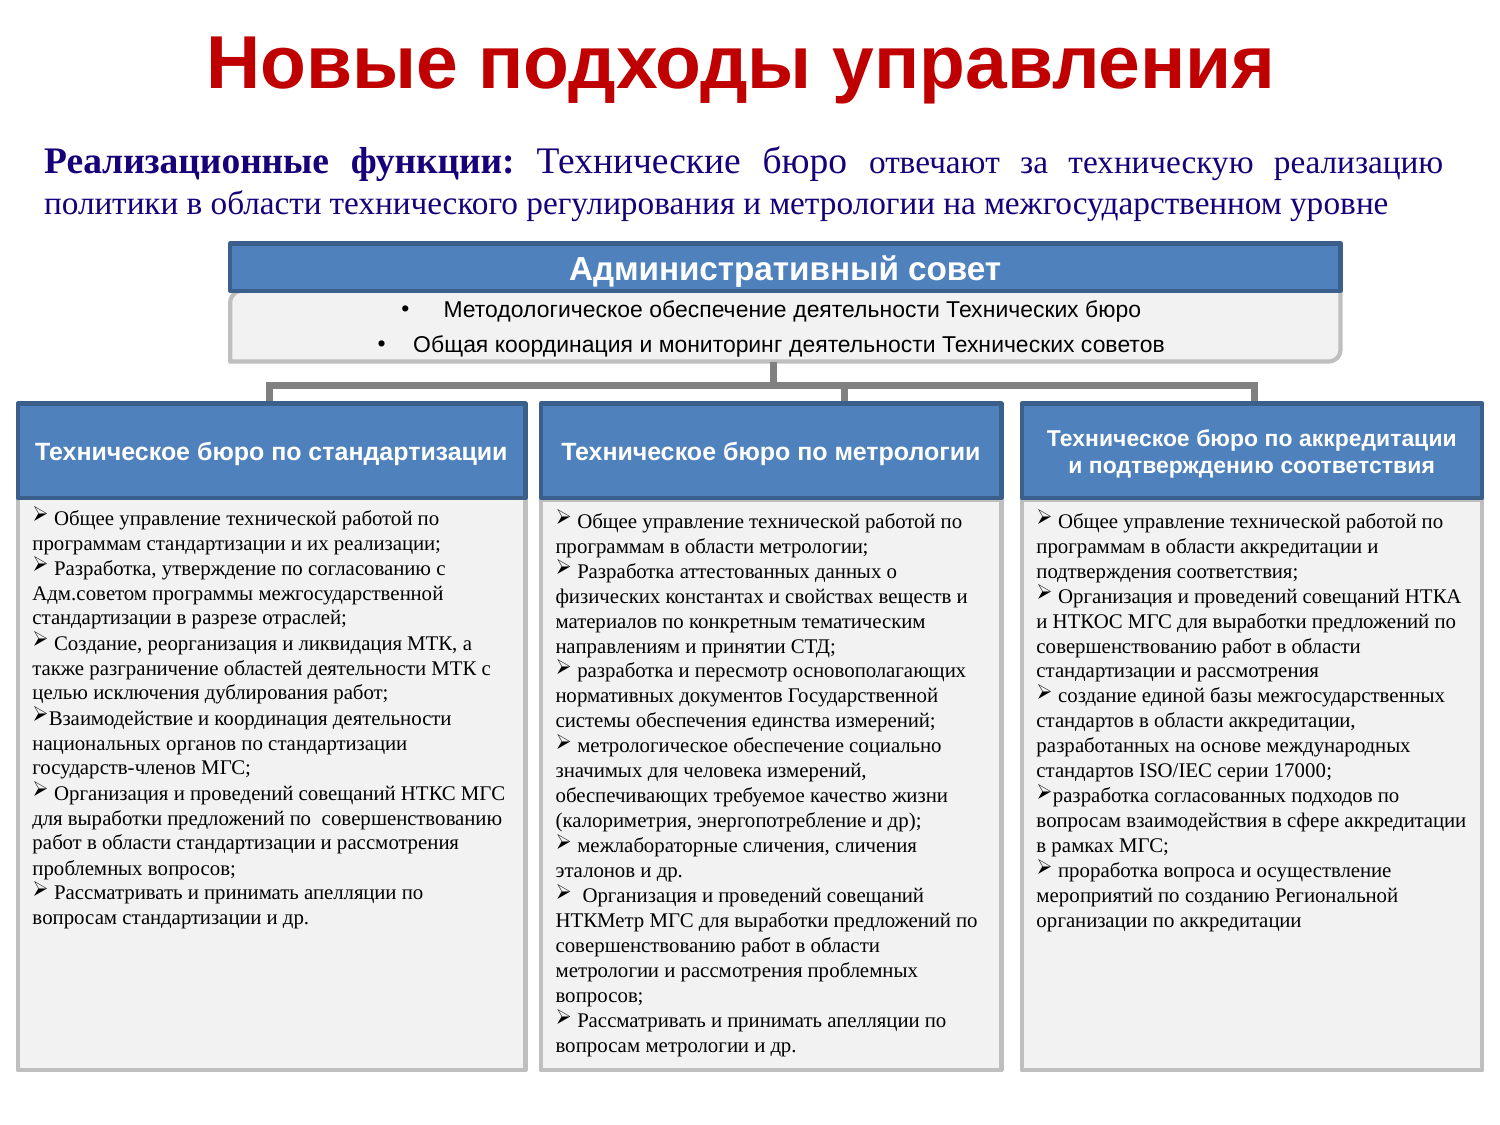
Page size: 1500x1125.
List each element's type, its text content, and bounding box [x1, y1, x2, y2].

text_box Техническое бюро по метрологии [539, 401, 1004, 500]
text_box Техническое бюро по аккредитации и подтверждению соответствия [1020, 401, 1484, 500]
text_box Новые подходы управления [0, 5, 1484, 111]
text_box Общее управление технической работой по программам в области аккредитации и подтверждения соответствия; Организация и проведений совещаний НТКА и НТКОС МГС для выработки предложений по совершенствованию работ в области стандартизации и рассмотрения создание единой базы межгосударственных стандартов в области аккредитации, разработанных на основе международных стандартов ISO/IEC серии 17000; разработка согласованных подходов по вопросам взаимодействия в сфере аккредитации в рамках МГС; проработка вопроса и осуществление мероприятий по созданию Региональной организации по аккредитации [1020, 500, 1484, 1072]
text_box Реализационные функции: Технические бюро отвечают за техническую реализацию политики в области технического регулирования и метрологии на межгосударственном уровне [27, 123, 1461, 234]
text_box Административный совет [228, 241, 1343, 293]
text_box Техническое бюро по стандартизации [16, 401, 528, 500]
text_box Общее управление технической работой по программам стандартизации и их реализации; Разработка, утверждение по согласованию с Адм.советом программы межгосударственной стандартизации в разрезе отраслей; Создание, реорганизация и ликвидация МТК, а также разграничение областей деятельности МТК с целью исключения дублирования работ; Взаимодействие и координация деятельности национальных органов по стандартизации государств-членов МГС; Организация и проведений совещаний НТКС МГС для выработки предложений по совершенствованию работ в области стандартизации и рассмотрения проблемных вопросов; Рассматривать и принимать апелляции по вопросам стандартизации и др. [16, 500, 528, 1072]
text_box Общее управление технической работой по программам в области метрологии; Разработка аттестованных данных о физических константах и свойствах веществ и материалов по конкретным тематическим направлениям и принятии СТД; разработка и пересмотр основополагающих нормативных документов Государственной системы обеспечения единства измерений; метрологическое обеспечение социально значимых для человека измерений, обеспечивающих требуемое качество жизни (калориметрия, энергопотребление и др); межлабораторные сличения, сличения эталонов и др. Организация и проведений совещаний НТКМетр МГС для выработки предложений по совершенствованию работ в области метрологии и рассмотрения проблемных вопросов; Рассматривать и принимать апелляции по вопросам метрологии и др. [539, 500, 1004, 1072]
text_box Методологическое обеспечение деятельности Технических бюро Общая координация и мониторинг деятельности Технических советов [228, 293, 1343, 364]
